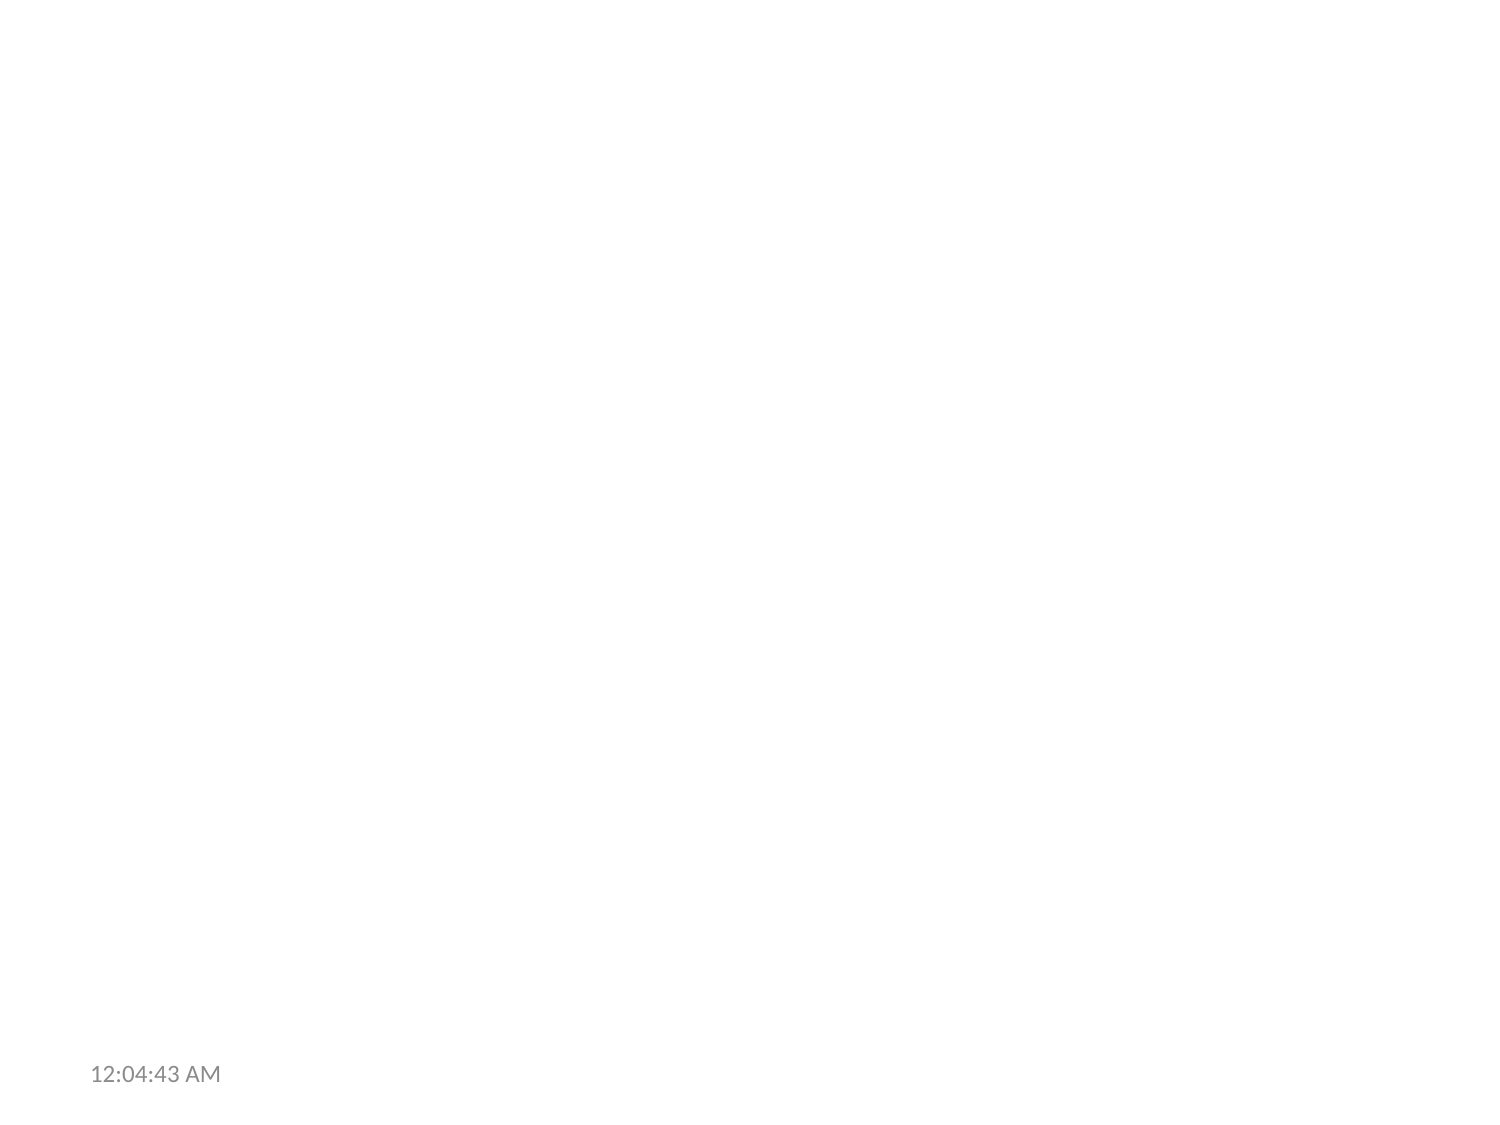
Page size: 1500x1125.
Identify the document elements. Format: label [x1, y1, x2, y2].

slide_number [75, 1042, 425, 1103]
